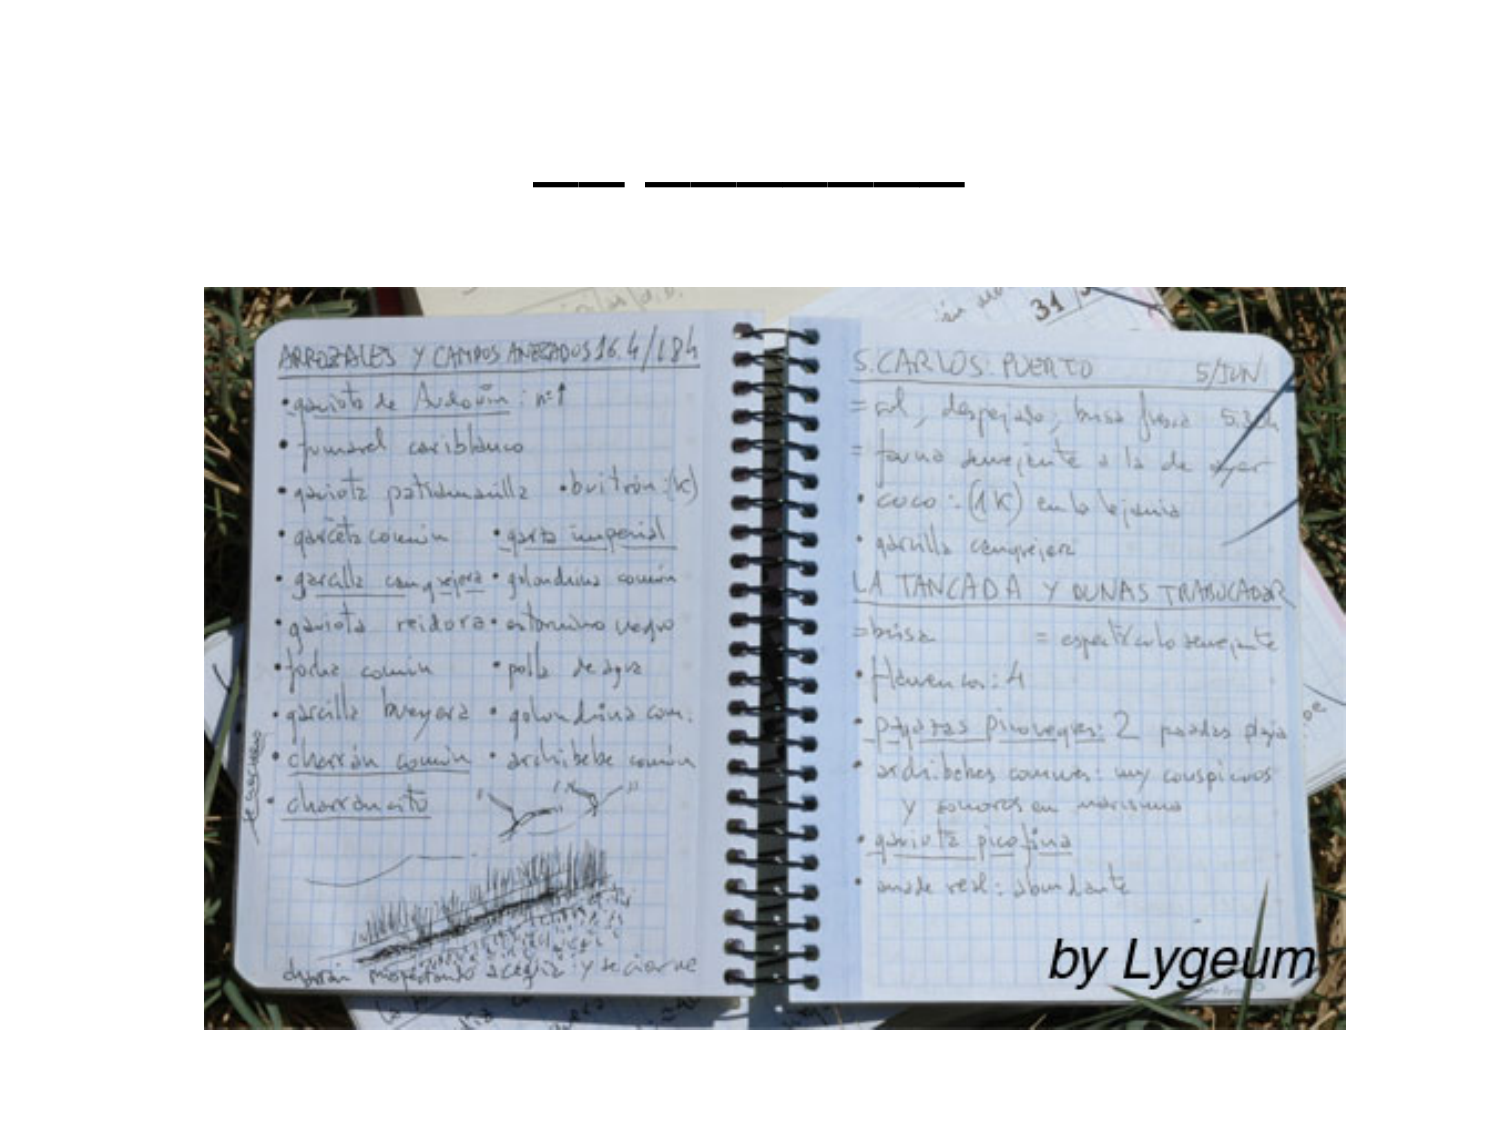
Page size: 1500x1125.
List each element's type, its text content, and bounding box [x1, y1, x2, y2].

picture [99, 287, 1451, 1031]
title __ _______ [75, 45, 1425, 233]
